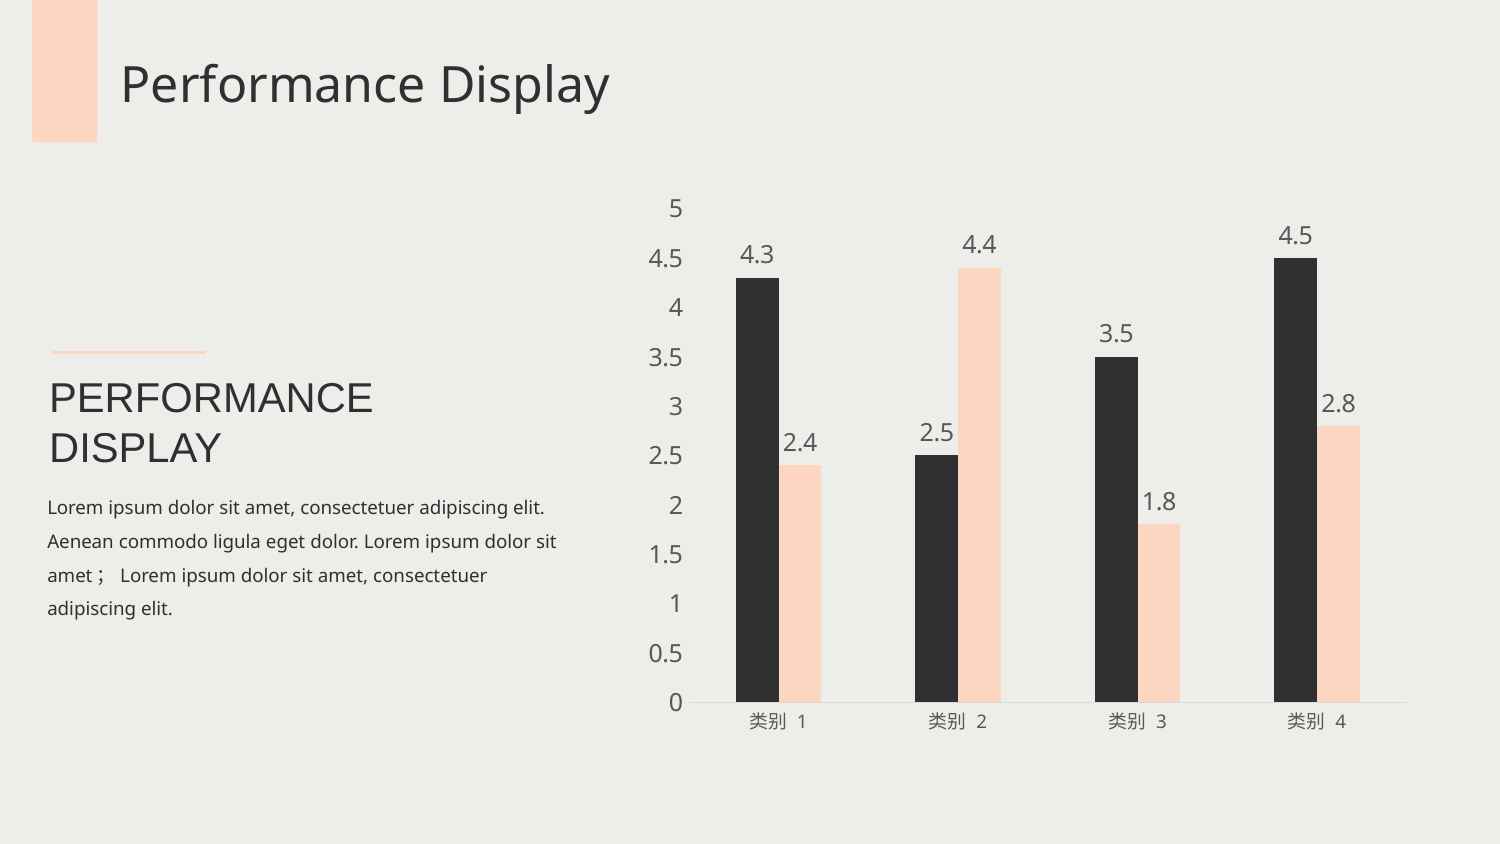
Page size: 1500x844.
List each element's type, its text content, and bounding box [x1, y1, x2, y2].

text_box [31, 0, 98, 143]
chart [601, 174, 1445, 795]
text_box PERFORMANCE DISPLAY [34, 363, 401, 477]
text_box Performance Display [105, 44, 625, 120]
text_box Lorem ipsum dolor sit amet, consectetuer adipiscing elit. Aenean commodo ligula eget dolor. Lorem ipsum dolor sit amet；Lorem ipsum dolor sit amet, consectetuer adipiscing elit. [32, 477, 573, 627]
